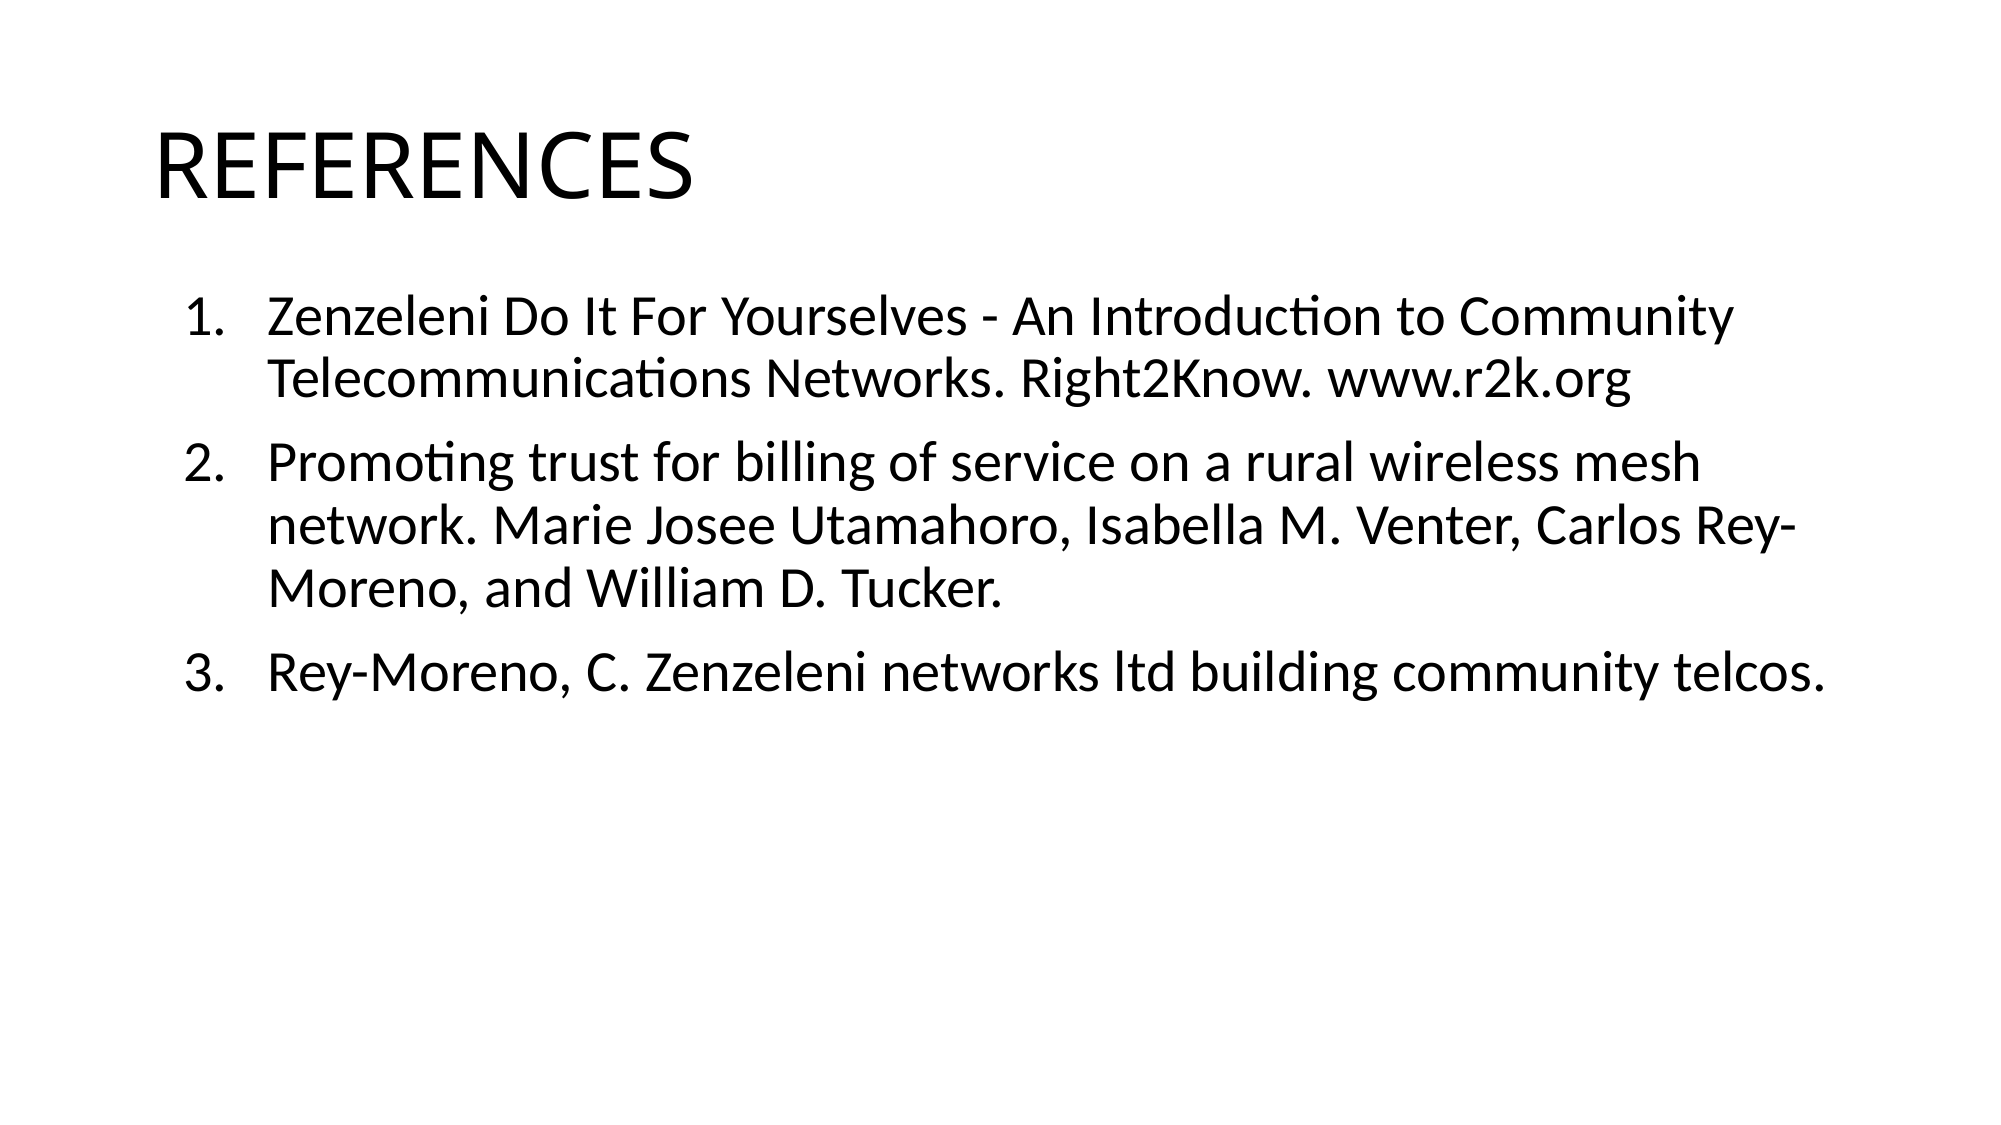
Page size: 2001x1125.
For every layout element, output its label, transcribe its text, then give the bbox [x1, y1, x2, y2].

title REFERENCES [137, 59, 1863, 278]
list Zenzeleni Do It For Yourselves - An Introduction to Community Telecommunications Networks. Right2Know. www.r2k.org Promoting trust for billing of service on a rural wireless mesh network. Marie Josee Utamahoro, Isabella M. Venter, Carlos Rey-Moreno, and William D. Tucker. Rey-Moreno, C. Zenzeleni networks ltd building community telcos. [168, 277, 1894, 992]
